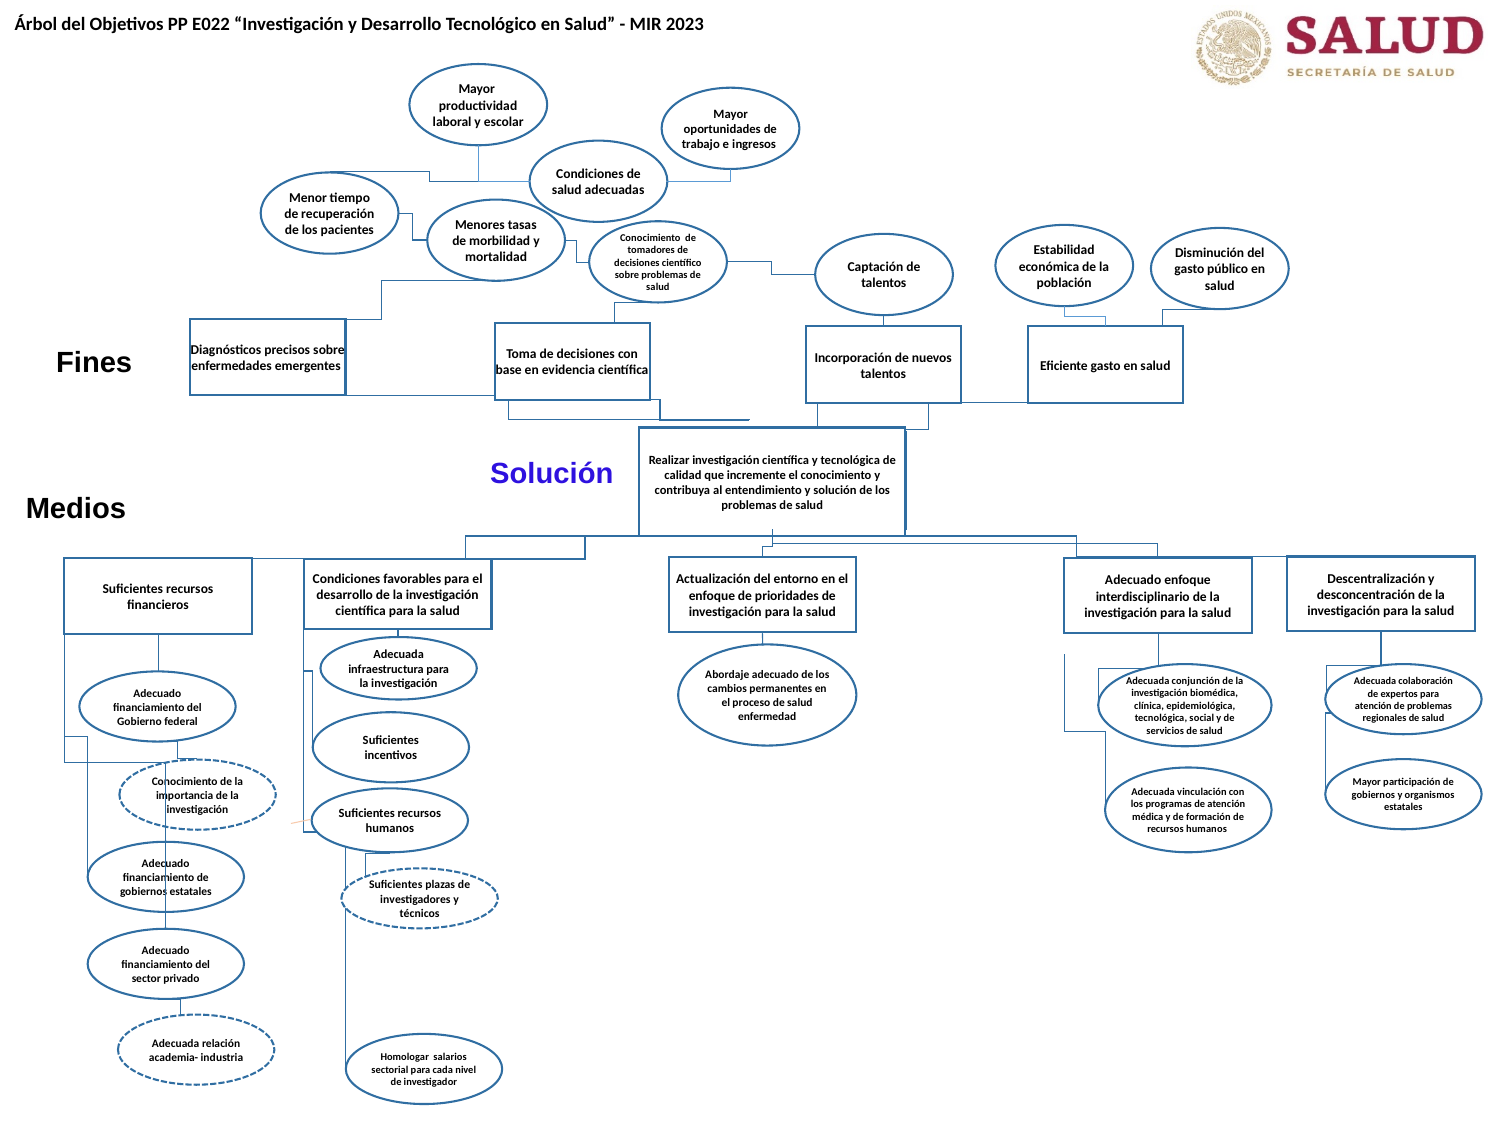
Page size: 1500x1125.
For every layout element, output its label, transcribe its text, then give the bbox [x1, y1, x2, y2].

picture [1191, 5, 1488, 89]
text_box Fines [41, 335, 187, 396]
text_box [692, 143, 706, 207]
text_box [1074, 295, 1096, 337]
text_box Árbol del Objetivos PP E022 “Investigación y Desarrollo Tecnológico en Salud” - MIR 2023 [0, 4, 1110, 56]
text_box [290, 819, 312, 824]
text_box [64, 427, 1482, 1104]
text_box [190, 64, 1289, 427]
text_box Medios [11, 481, 64, 547]
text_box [485, 137, 522, 189]
